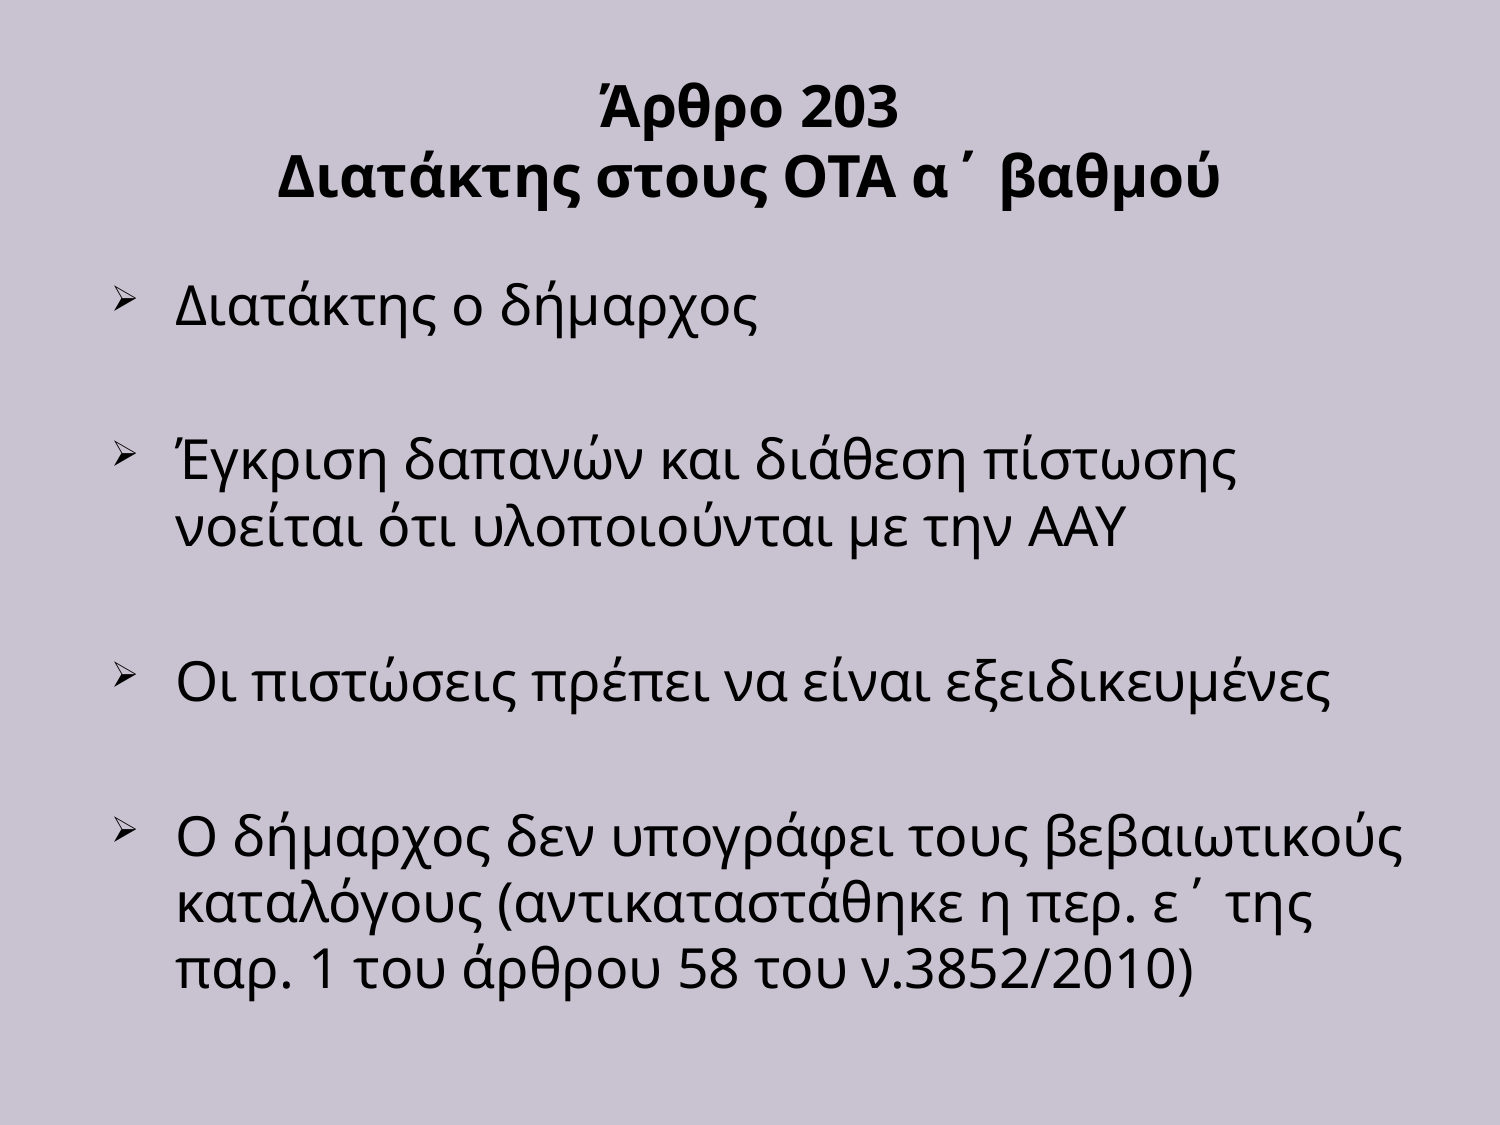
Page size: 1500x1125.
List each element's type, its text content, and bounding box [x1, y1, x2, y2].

title Άρθρο 203 Διατάκτης στους ΟΤΑ α΄ βαθμού [75, 45, 1425, 233]
list Διατάκτης ο δήμαρχος Έγκριση δαπανών και διάθεση πίστωσης νοείται ότι υλοποιούνται με την ΑΑΥ Οι πιστώσεις πρέπει να είναι εξειδικευμένες Ο δήμαρχος δεν υπογράφει τους βεβαιωτικούς καταλόγους (αντικαταστάθηκε η περ. ε΄ της παρ. 1 του άρθρου 58 του ν.3852/2010) [75, 262, 1425, 1035]
